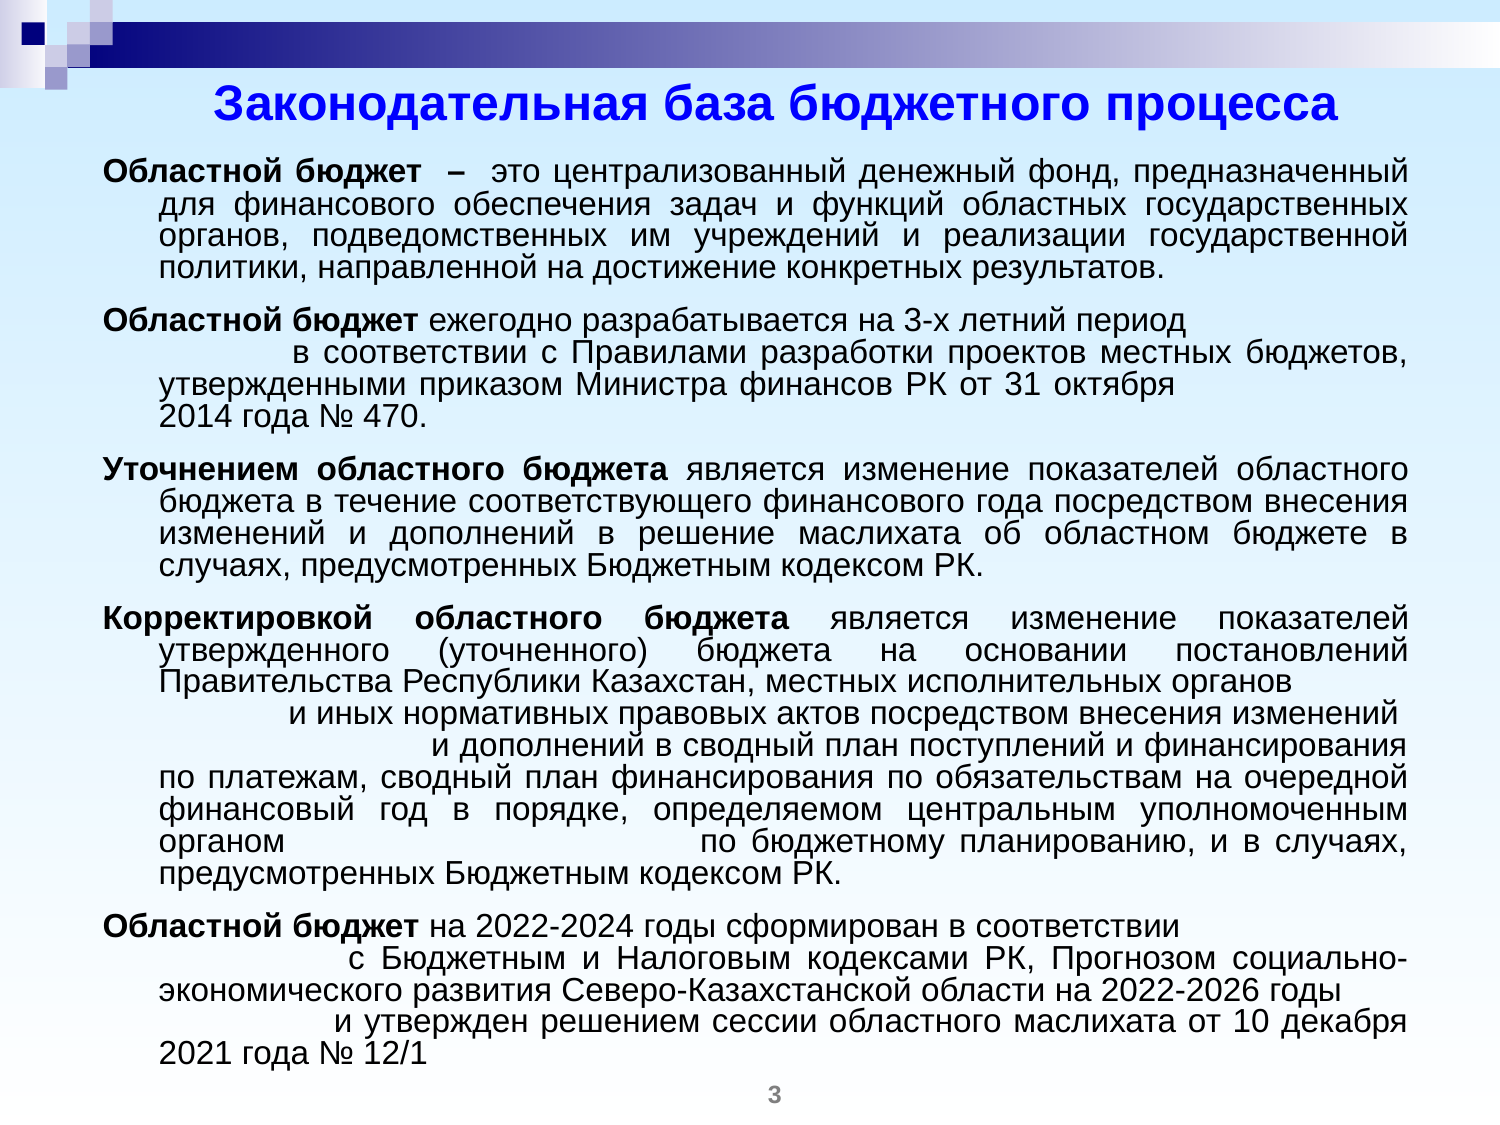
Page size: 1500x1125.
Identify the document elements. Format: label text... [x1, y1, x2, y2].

title Законодательная база бюджетного процесса [125, 75, 1428, 125]
list Областной бюджет – это централизованный денежный фонд, предназначенный для финансового обеспечения задач и функций областных государственных органов, подведомственных им учреждений и реализации государственной политики, направленной на достижение конкретных результатов. Областной бюджет ежегодно разрабатывается на 3-х летний период в соответствии с Правилами разработки проектов местных бюджетов, утвержденными приказом Министра финансов РК от 31 октября 2014 года № 470. Уточнением областного бюджета является изменение показателей областного бюджета в течение соответствующего финансового года посредством внесения изменений и дополнений в решение маслихата об областном бюджете в случаях, предусмотренных Бюджетным кодексом РК. Корректировкой областного бюджета является изменение показателей утвержденного (уточненного) бюджета на основании постановлений Правительства Республики Казахстан, местных исполнительных органов и иных нормативных правовых актов посредством внесения изменений и дополнений в сводный план поступлений и финансирования по платежам, сводный план финансирования по обязательствам на очередной финансовый год в порядке, определяемом центральным уполномоченным органом по бюджетному планированию, и в случаях, предусмотренных Бюджетным кодексом РК. Областной бюджет на 2022-2024 годы сформирован в соответствии с Бюджетным и Налоговым кодексами РК, Прогнозом социально-экономического развития Северо-Казахстанской области на 2022-2026 годы и утвержден решением сессии областного маслихата от 10 декабря 2021 года № 12/1 [87, 149, 1425, 1088]
text_box 3 [624, 1075, 925, 1112]
